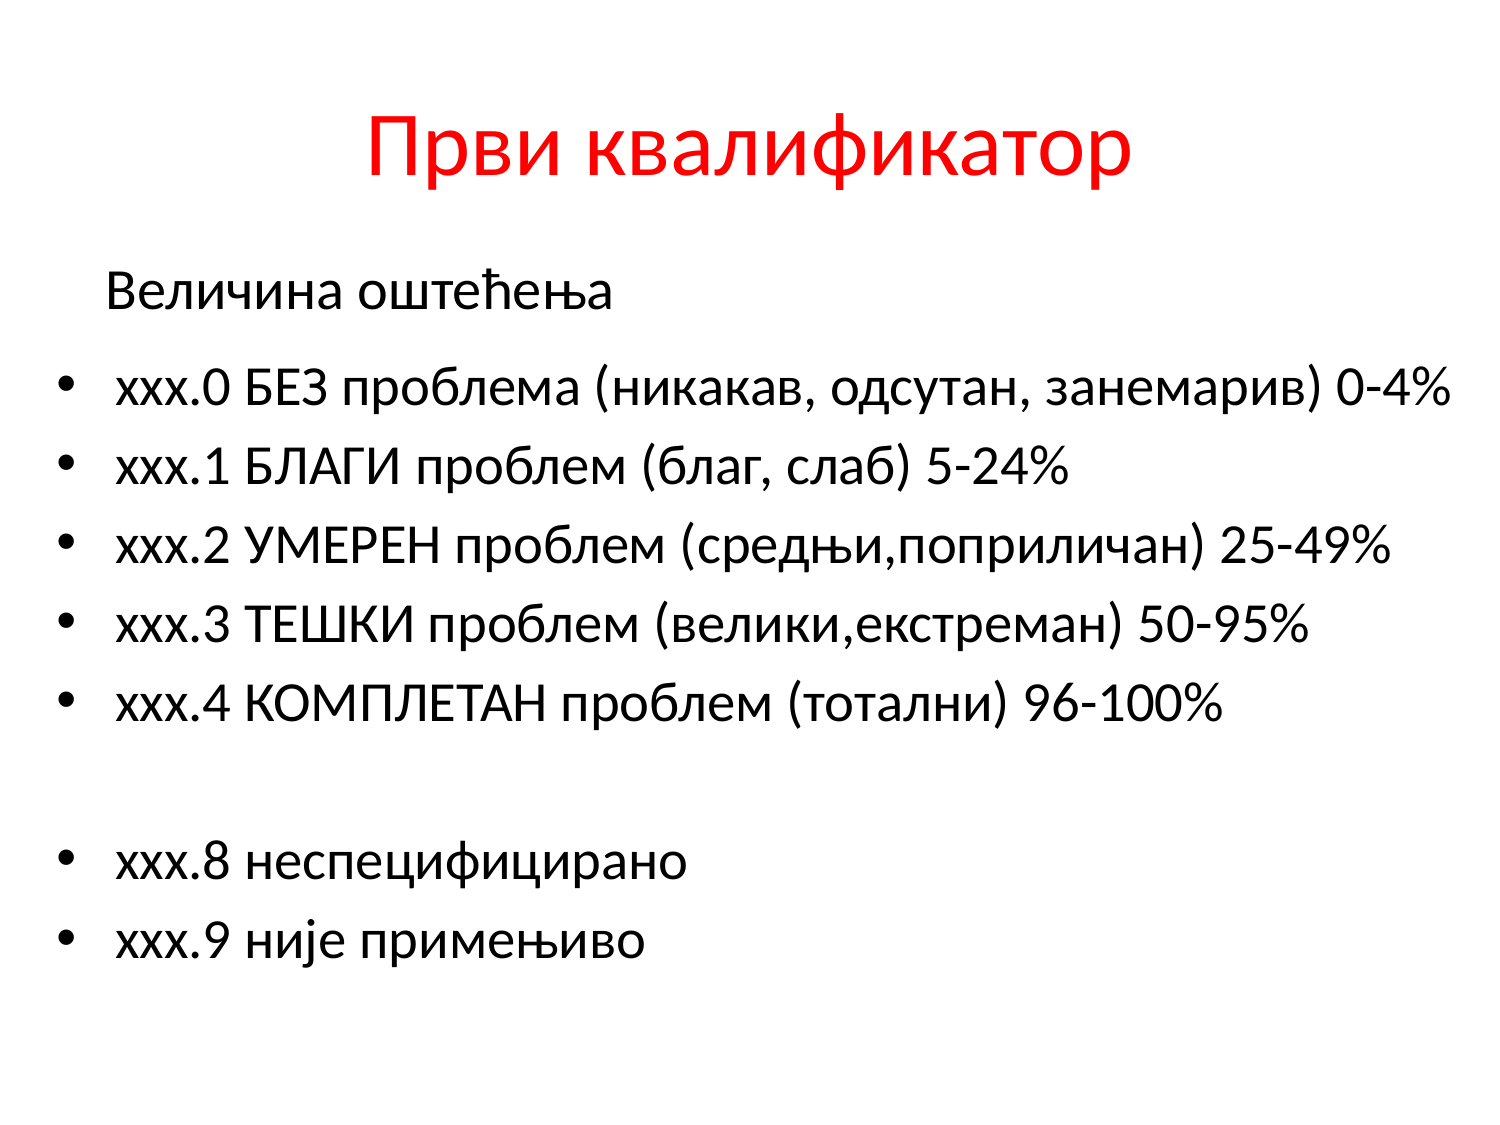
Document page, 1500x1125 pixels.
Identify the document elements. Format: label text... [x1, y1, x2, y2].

text_box Величина оштећења [91, 243, 631, 329]
title Први квалификатор [75, 45, 1425, 233]
list xxx.0 БЕЗ проблема (никакав, одсутан, занемарив) 0-4% xxx.1 БЛАГИ проблем (благ, слаб) 5-24% xxx.2 УМЕРЕН проблем (средњи,поприличан) 25-49% xxx.3 ТЕШКИ проблем (велики,екстреман) 50-95% xxx.4 КОМПЛЕТАН проблем (тотални) 96-100% xxx.8 неспецифицирано xxx.9 није примењиво [41, 262, 1471, 1005]
